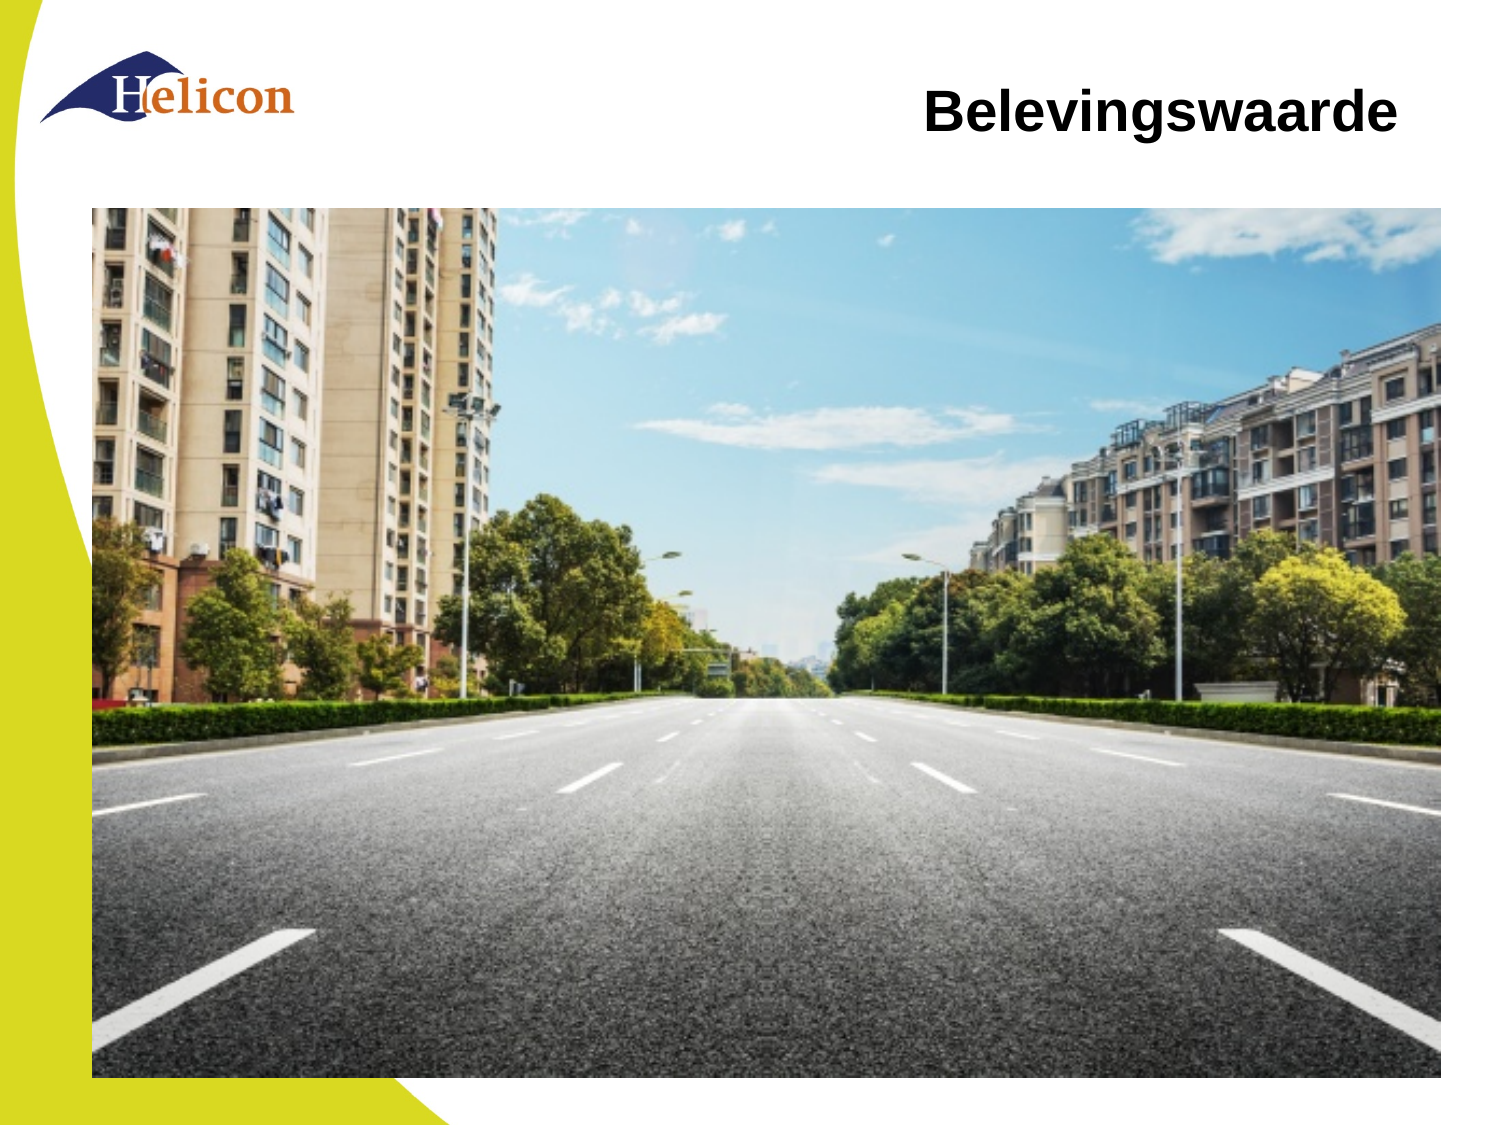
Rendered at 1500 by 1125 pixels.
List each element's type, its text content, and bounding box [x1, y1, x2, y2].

title Belevingswaarde [324, 54, 1415, 161]
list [92, 207, 1441, 1079]
picture [0, 0, 1500, 1125]
